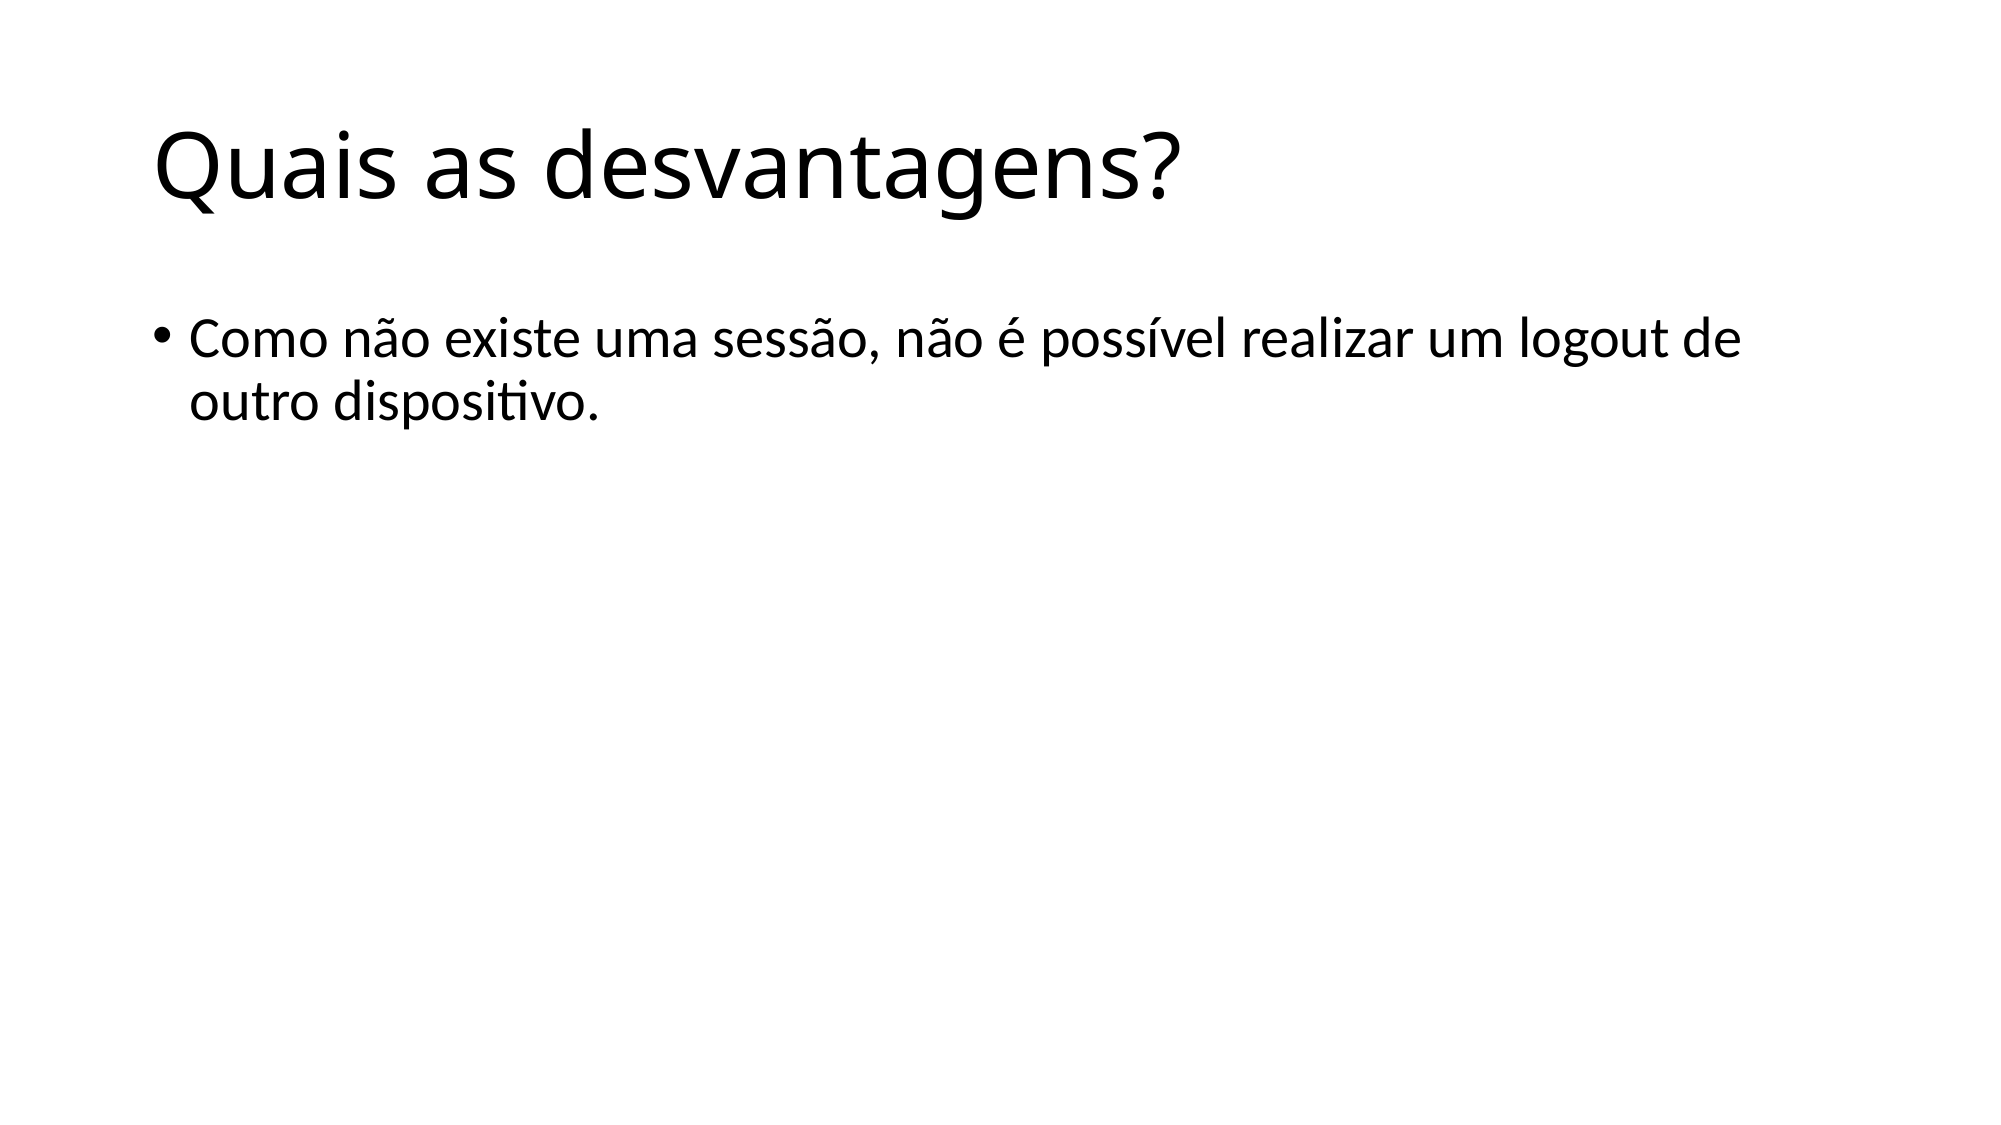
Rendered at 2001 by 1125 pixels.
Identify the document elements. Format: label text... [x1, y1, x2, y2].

title Quais as desvantagens? [137, 59, 1863, 278]
list Como não existe uma sessão, não é possível realizar um logout de outro dispositivo. [137, 299, 1863, 1014]
